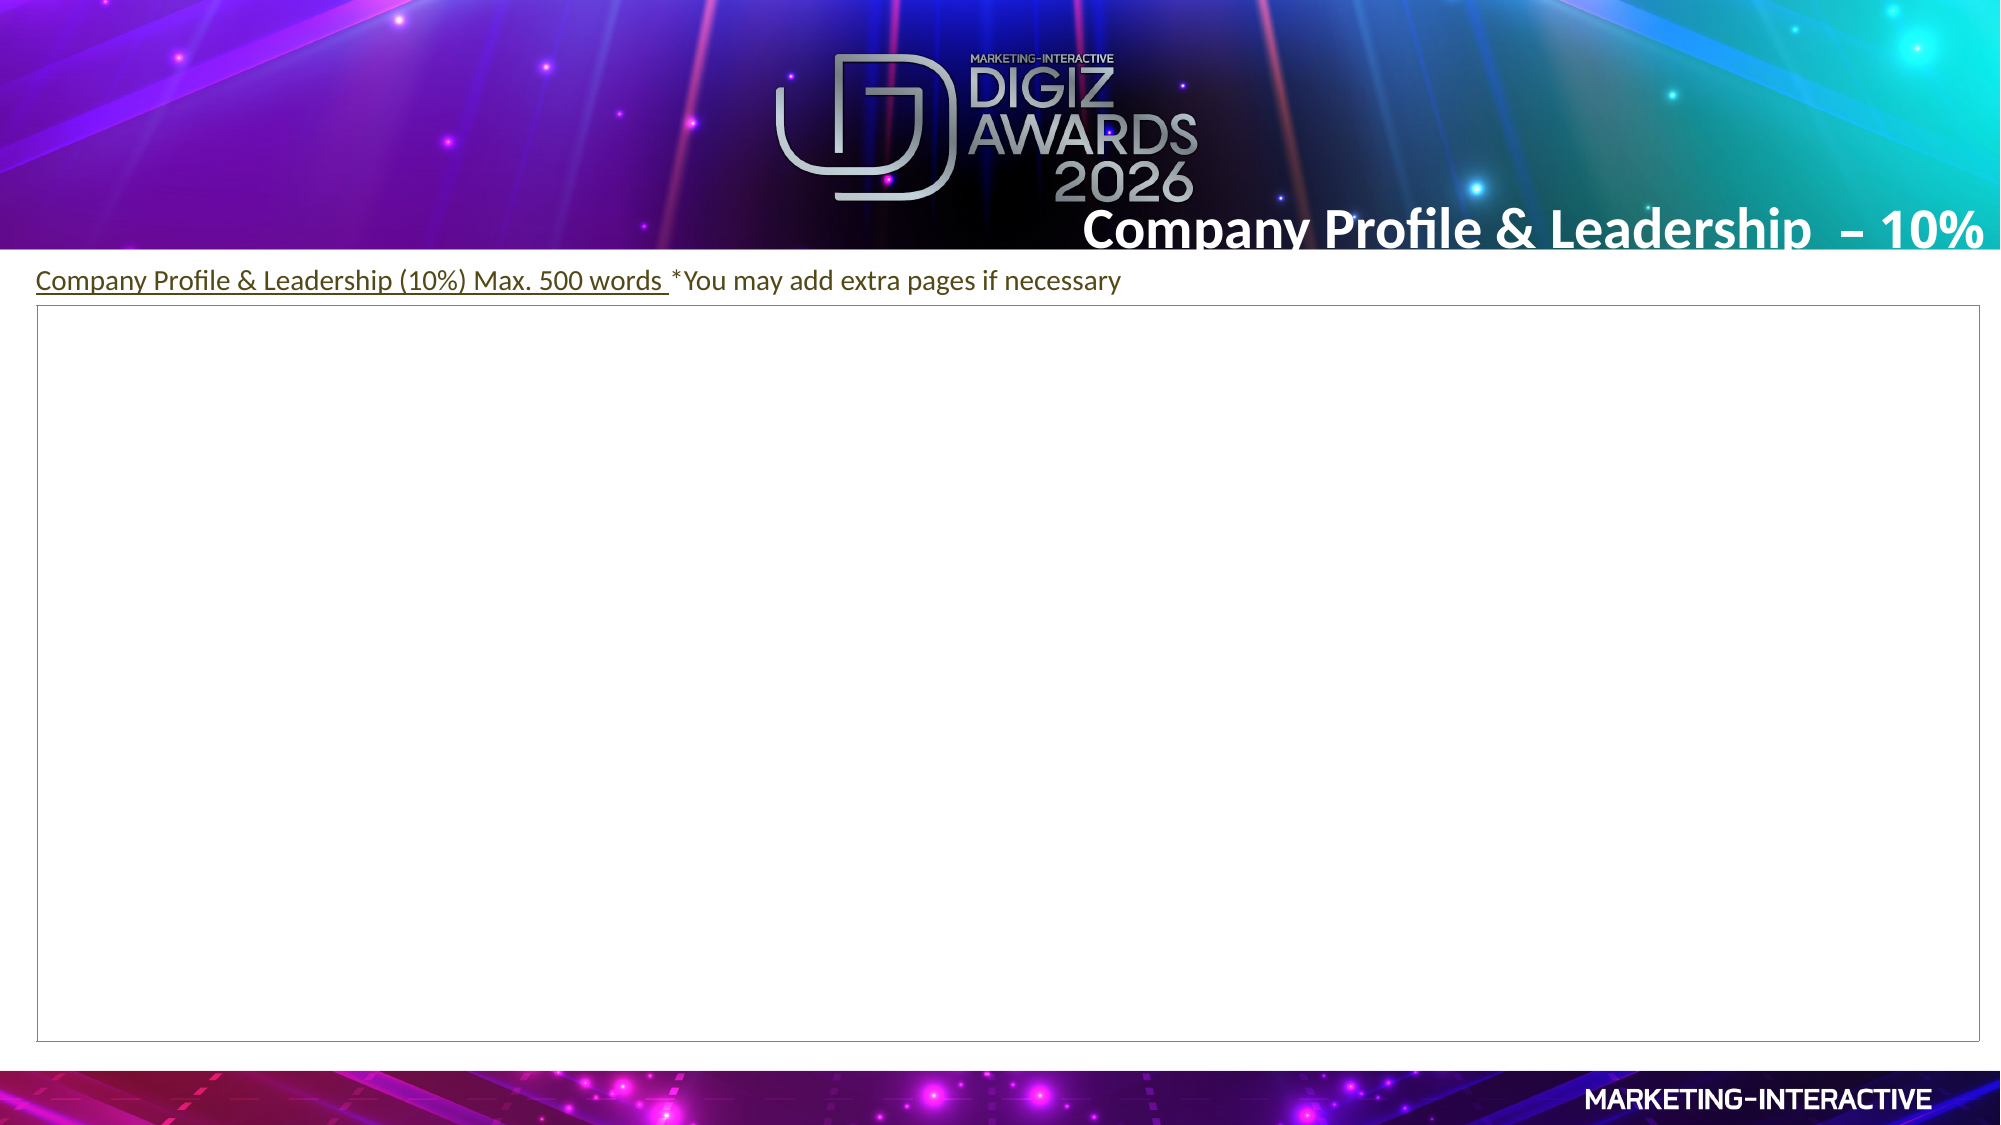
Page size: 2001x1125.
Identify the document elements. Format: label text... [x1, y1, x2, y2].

text_box Company Profile & Leadership – 10% [1069, 182, 2000, 270]
text_box Company Profile & Leadership (10%) Max. 500 words *You may add extra pages if necessary [21, 254, 1681, 305]
picture [0, 0, 2000, 1125]
table_header [38, 306, 1979, 1041]
